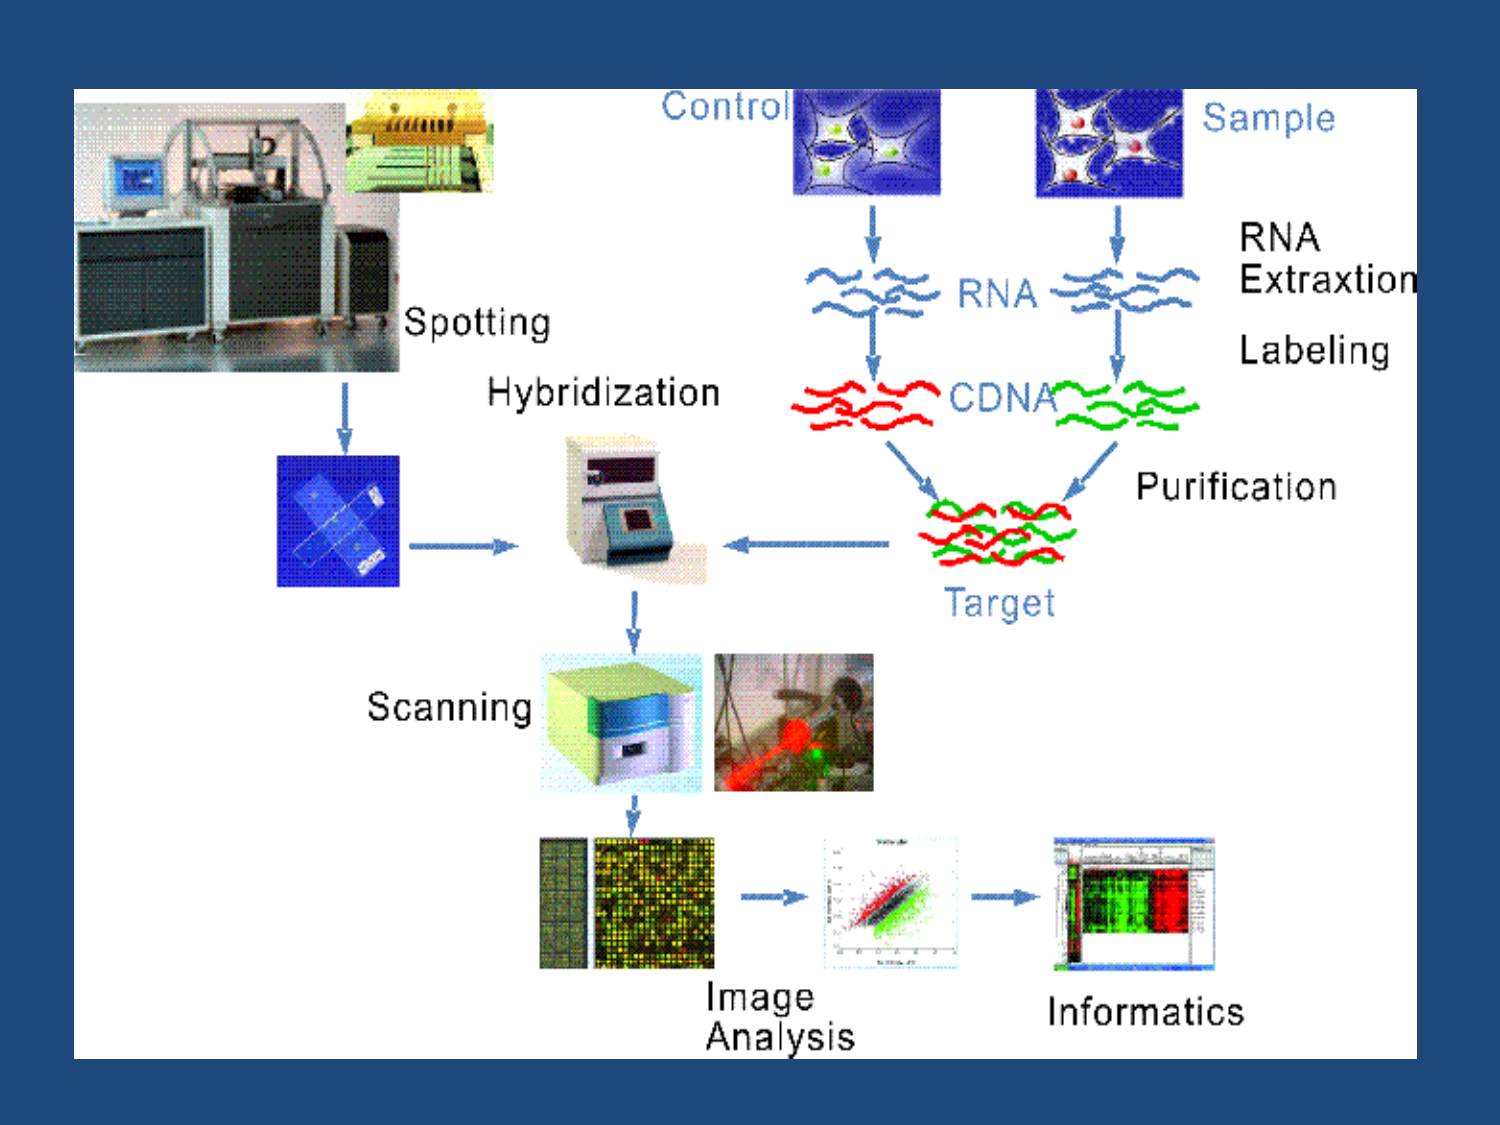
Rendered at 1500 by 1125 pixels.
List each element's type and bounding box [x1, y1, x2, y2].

picture [74, 89, 1417, 1059]
